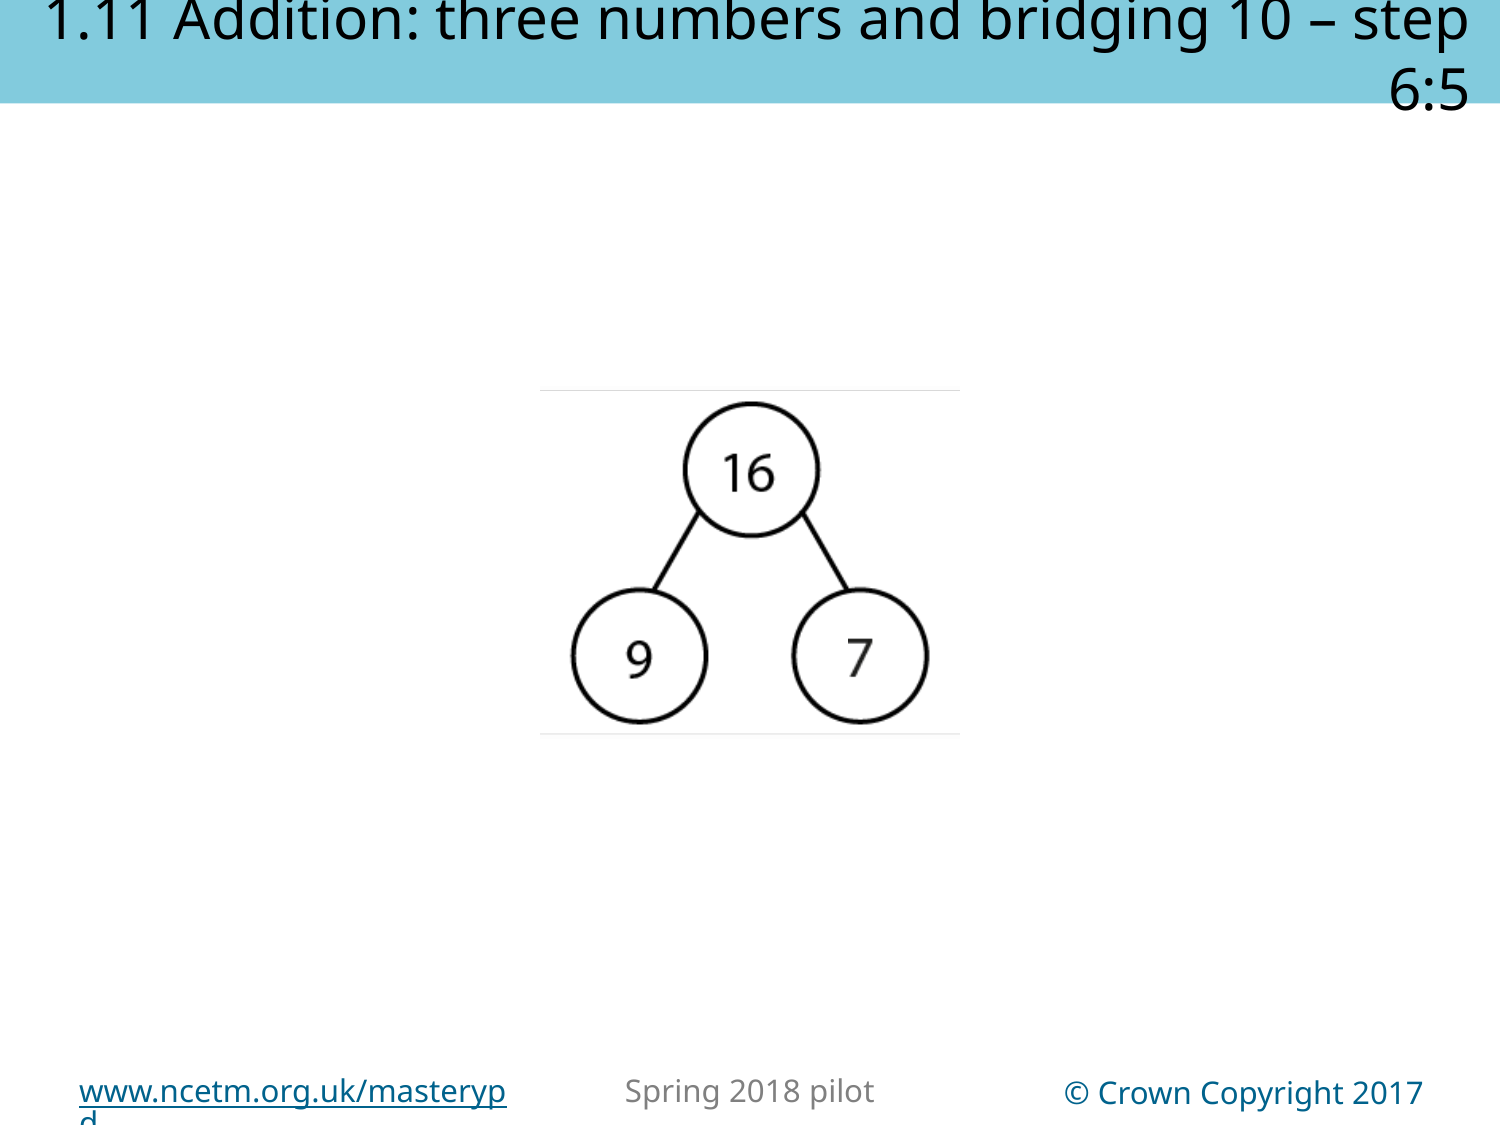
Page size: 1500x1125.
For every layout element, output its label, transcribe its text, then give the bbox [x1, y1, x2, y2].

list 1.11 Addition: three numbers and bridging 10 – step 6:5 [0, 0, 1500, 104]
picture [540, 385, 960, 740]
